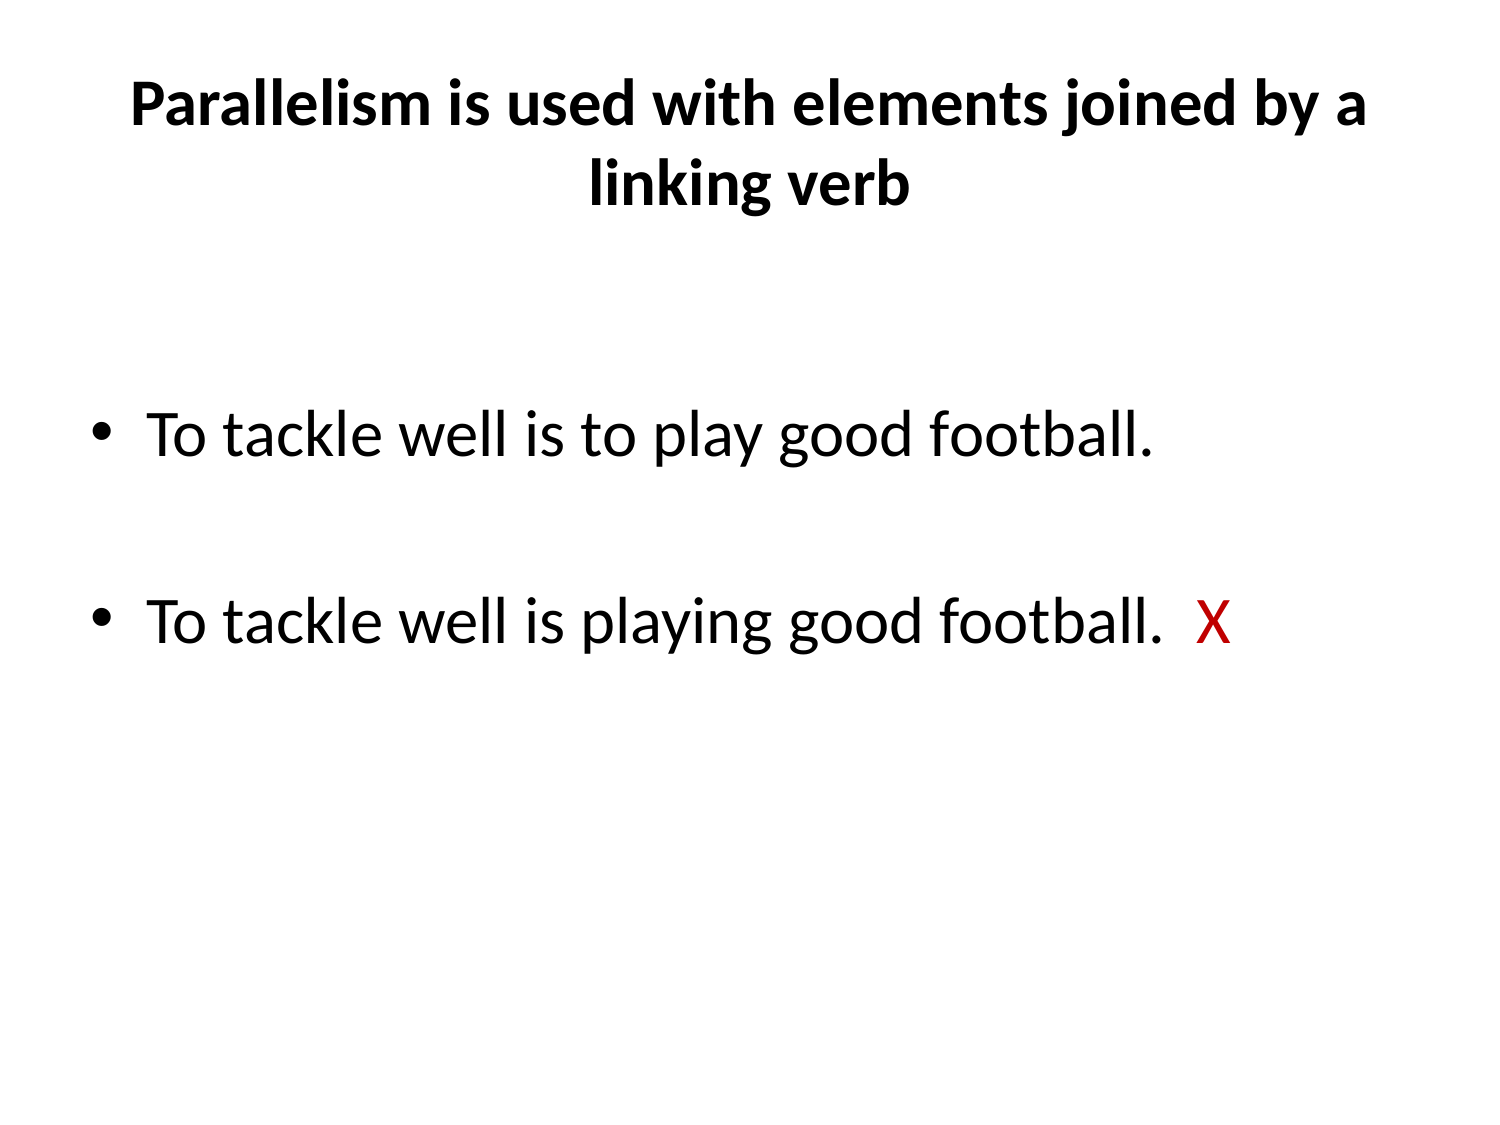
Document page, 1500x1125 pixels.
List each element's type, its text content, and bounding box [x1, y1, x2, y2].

list To tackle well is to play good football. To tackle well is playing good football. X [74, 382, 1426, 1125]
title Parallelism is used with elements joined by a linking verb [74, 44, 1426, 233]
